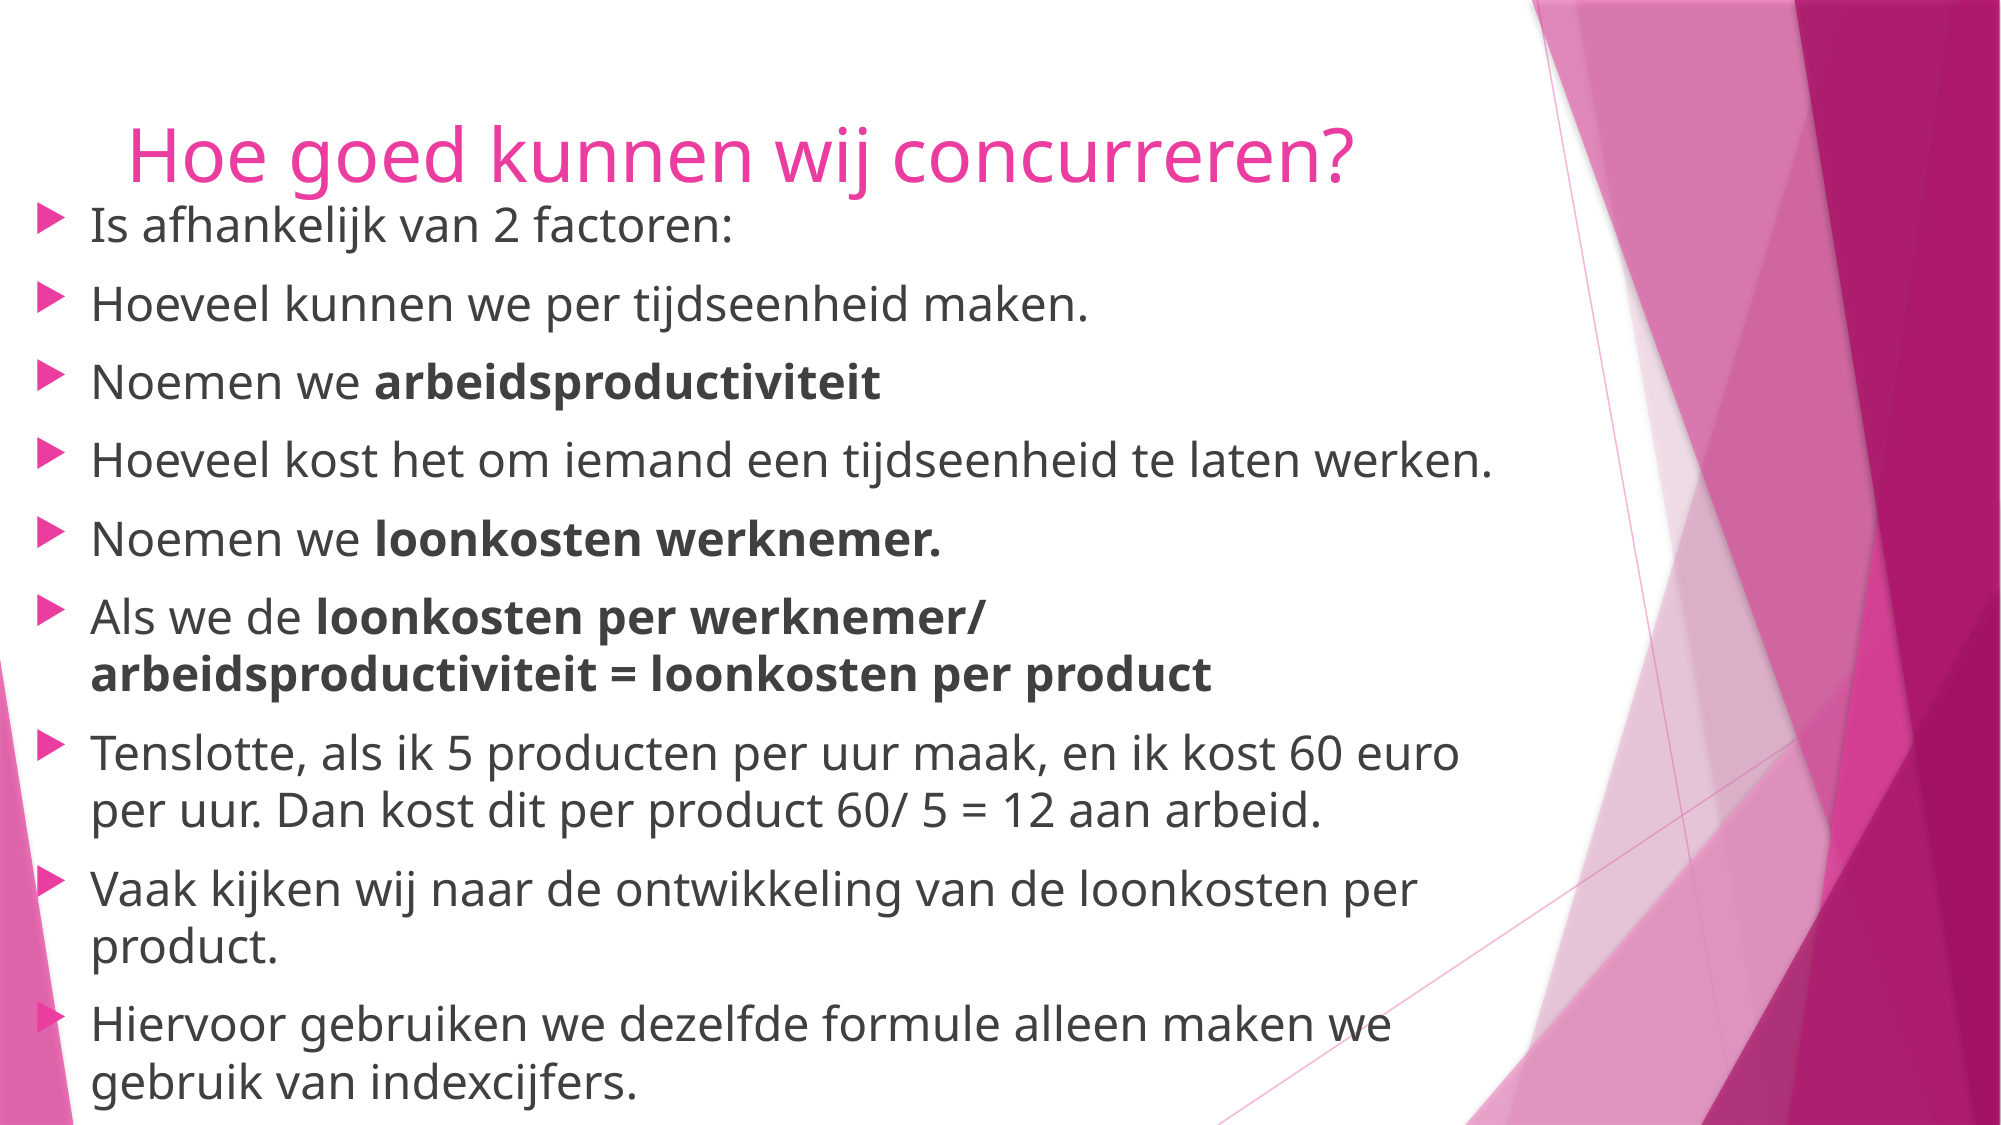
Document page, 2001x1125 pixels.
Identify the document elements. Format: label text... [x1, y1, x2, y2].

list Is afhankelijk van 2 factoren: Hoeveel kunnen we per tijdseenheid maken. Noemen we arbeidsproductiviteit Hoeveel kost het om iemand een tijdseenheid te laten werken. Noemen we loonkosten werknemer. Als we de loonkosten per werknemer/ arbeidsproductiviteit = loonkosten per product Tenslotte, als ik 5 producten per uur maak, en ik kost 60 euro per uur. Dan kost dit per product 60/ 5 = 12 aan arbeid. Vaak kijken wij naar de ontwikkeling van de loonkosten per product. Hiervoor gebruiken we dezelfde formule alleen maken we gebruik van indexcijfers. [18, 187, 1522, 992]
title Hoe goed kunnen wij concurreren? [111, 99, 1522, 187]
